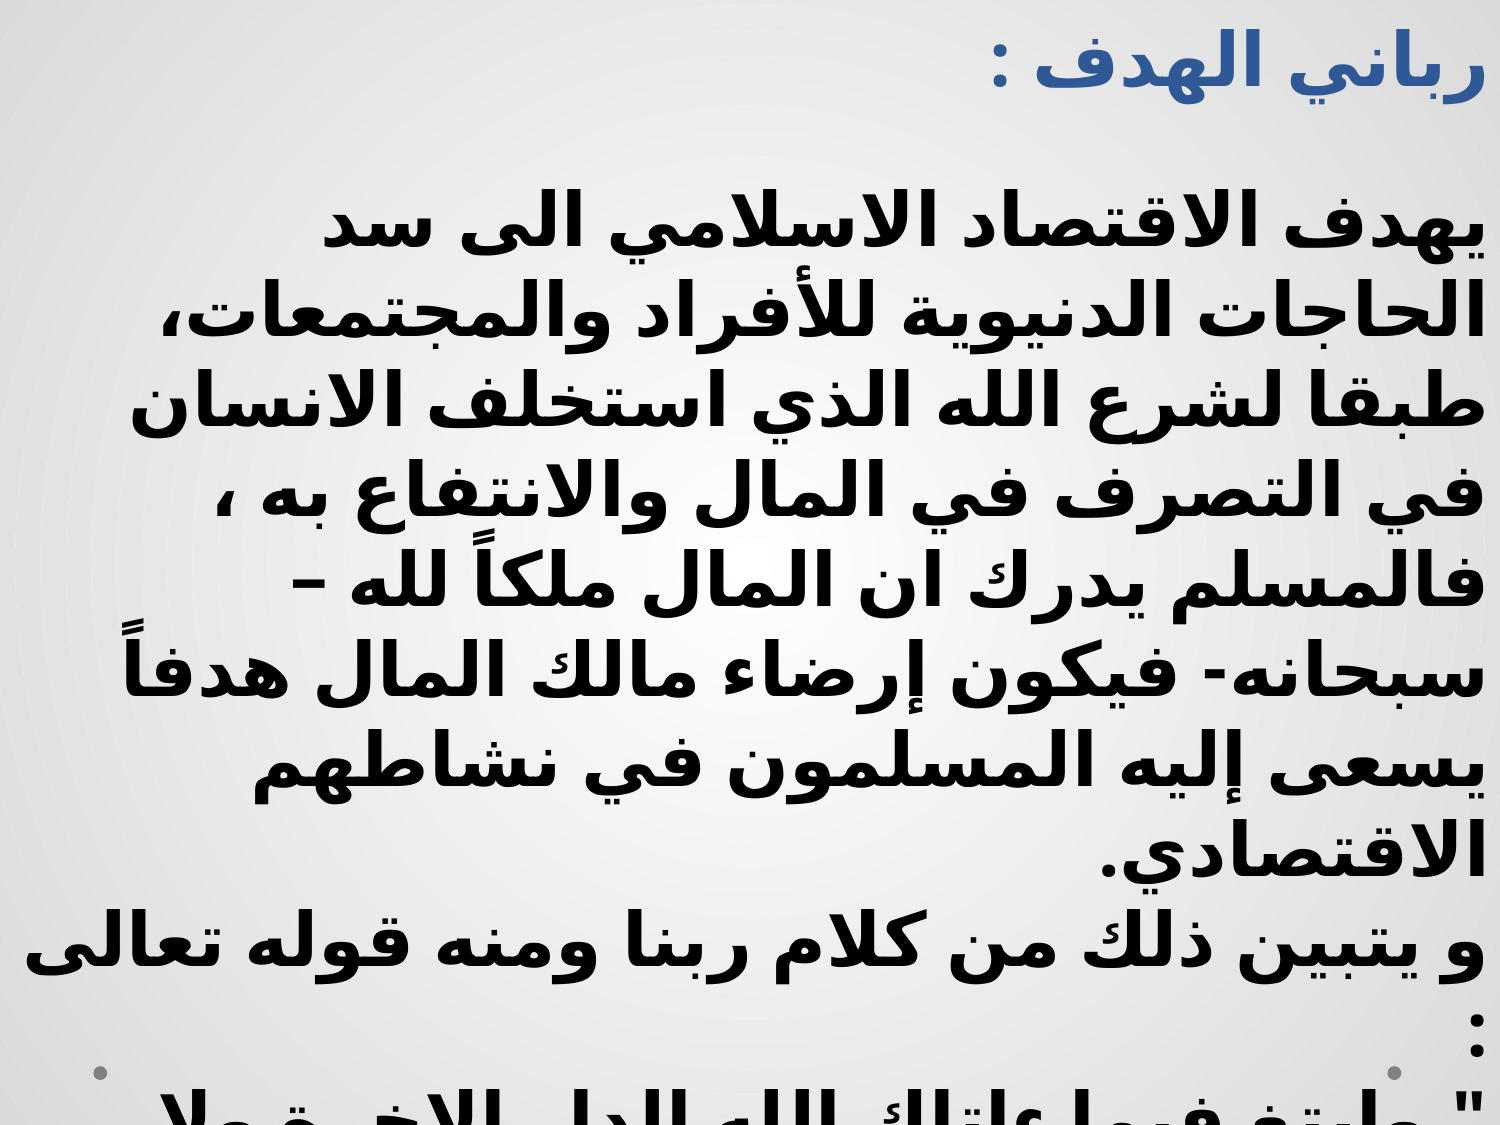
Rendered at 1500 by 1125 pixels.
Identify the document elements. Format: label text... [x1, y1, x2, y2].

text_box رباني الهدف : يهدف الاقتصاد الاسلامي الى سد الحاجات الدنيوية للأفراد والمجتمعات، طبقا لشرع الله الذي استخلف الانسان في التصرف في المال والانتفاع به ، فالمسلم يدرك ان المال ملكاً لله –سبحانه- فيكون إرضاء مالك المال هدفاً يسعى إليه المسلمون في نشاطهم الاقتصادي. و يتبين ذلك من كلام ربنا ومنه قوله تعالى : " وابتغ فيما ءاتاك الله الدار الاخرة ولا تنس نصيبك من الدنيا" و بذلك .. نجد المسلم يتعبد لله بهذا النشاط الاقتصادي .. فما أهداف النظم الاقتصادية الأخرى ؟ [0, 4, 1500, 1125]
